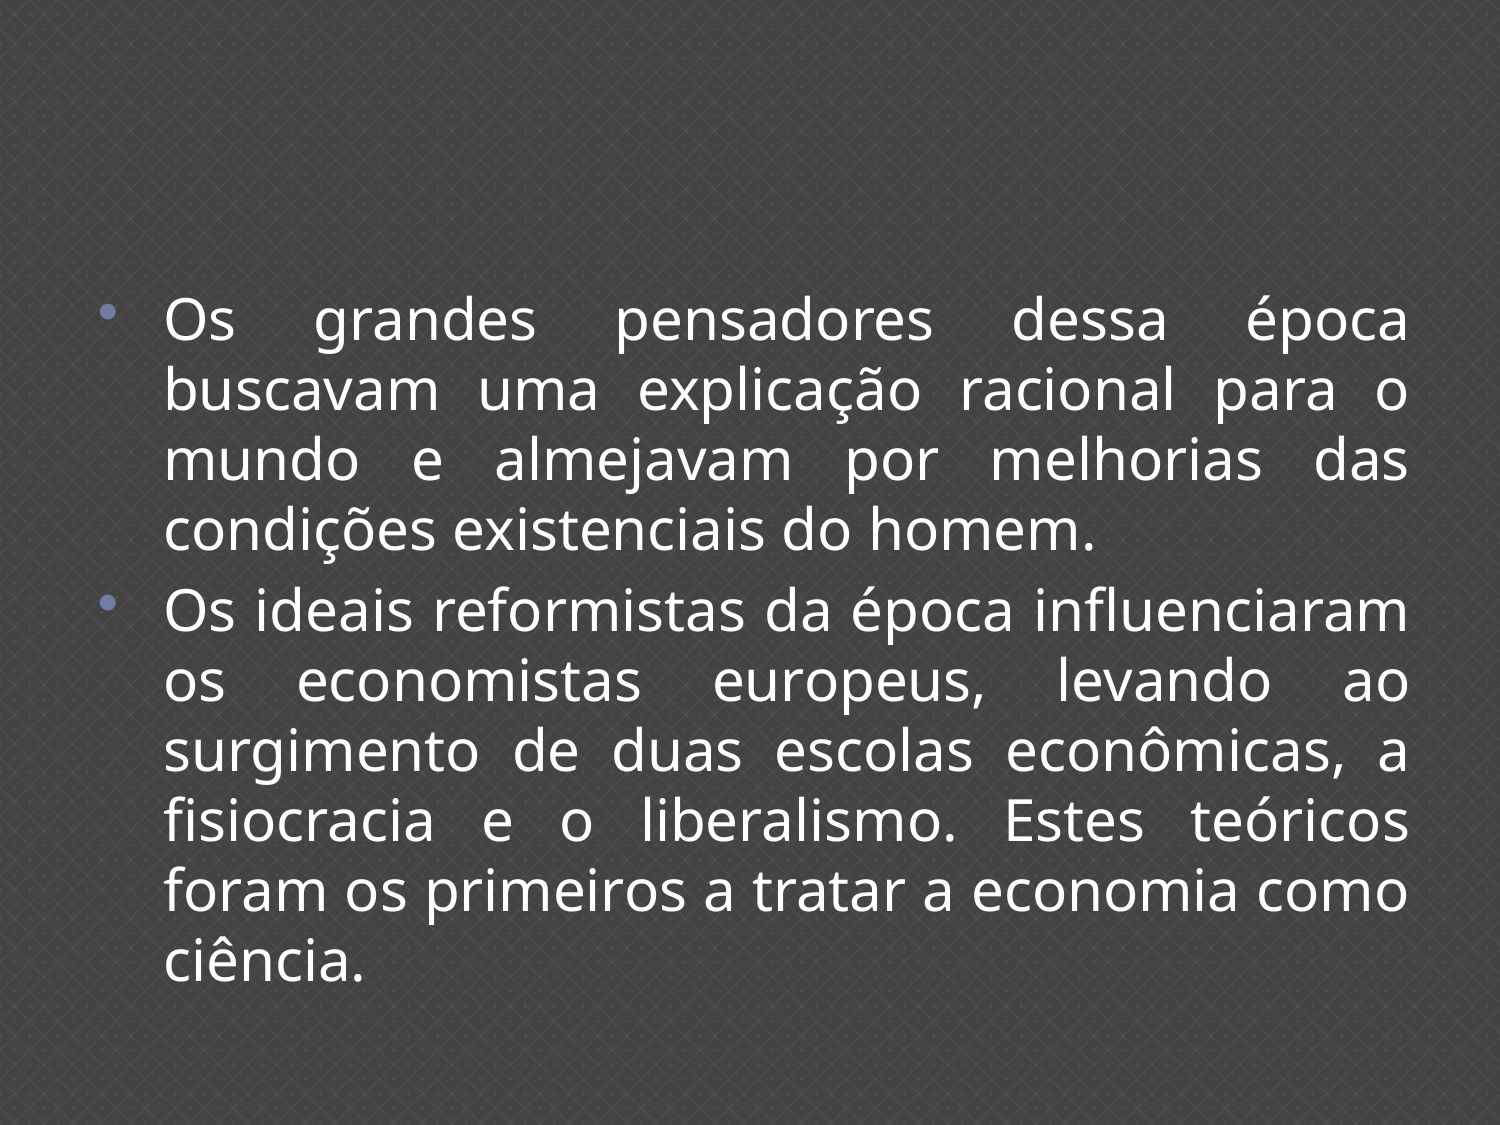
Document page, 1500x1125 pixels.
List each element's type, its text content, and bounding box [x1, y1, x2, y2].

list Os grandes pensadores dessa época buscavam uma explicação racional para o mundo e almejavam por melhorias das condições existenciais do homem. Os ideais reformistas da época influenciaram os economistas europeus, levando ao surgimento de duas escolas econômicas, a fisiocracia e o liberalismo. Estes teóricos foram os primeiros a tratar a economia como ciência. [75, 275, 1425, 1059]
